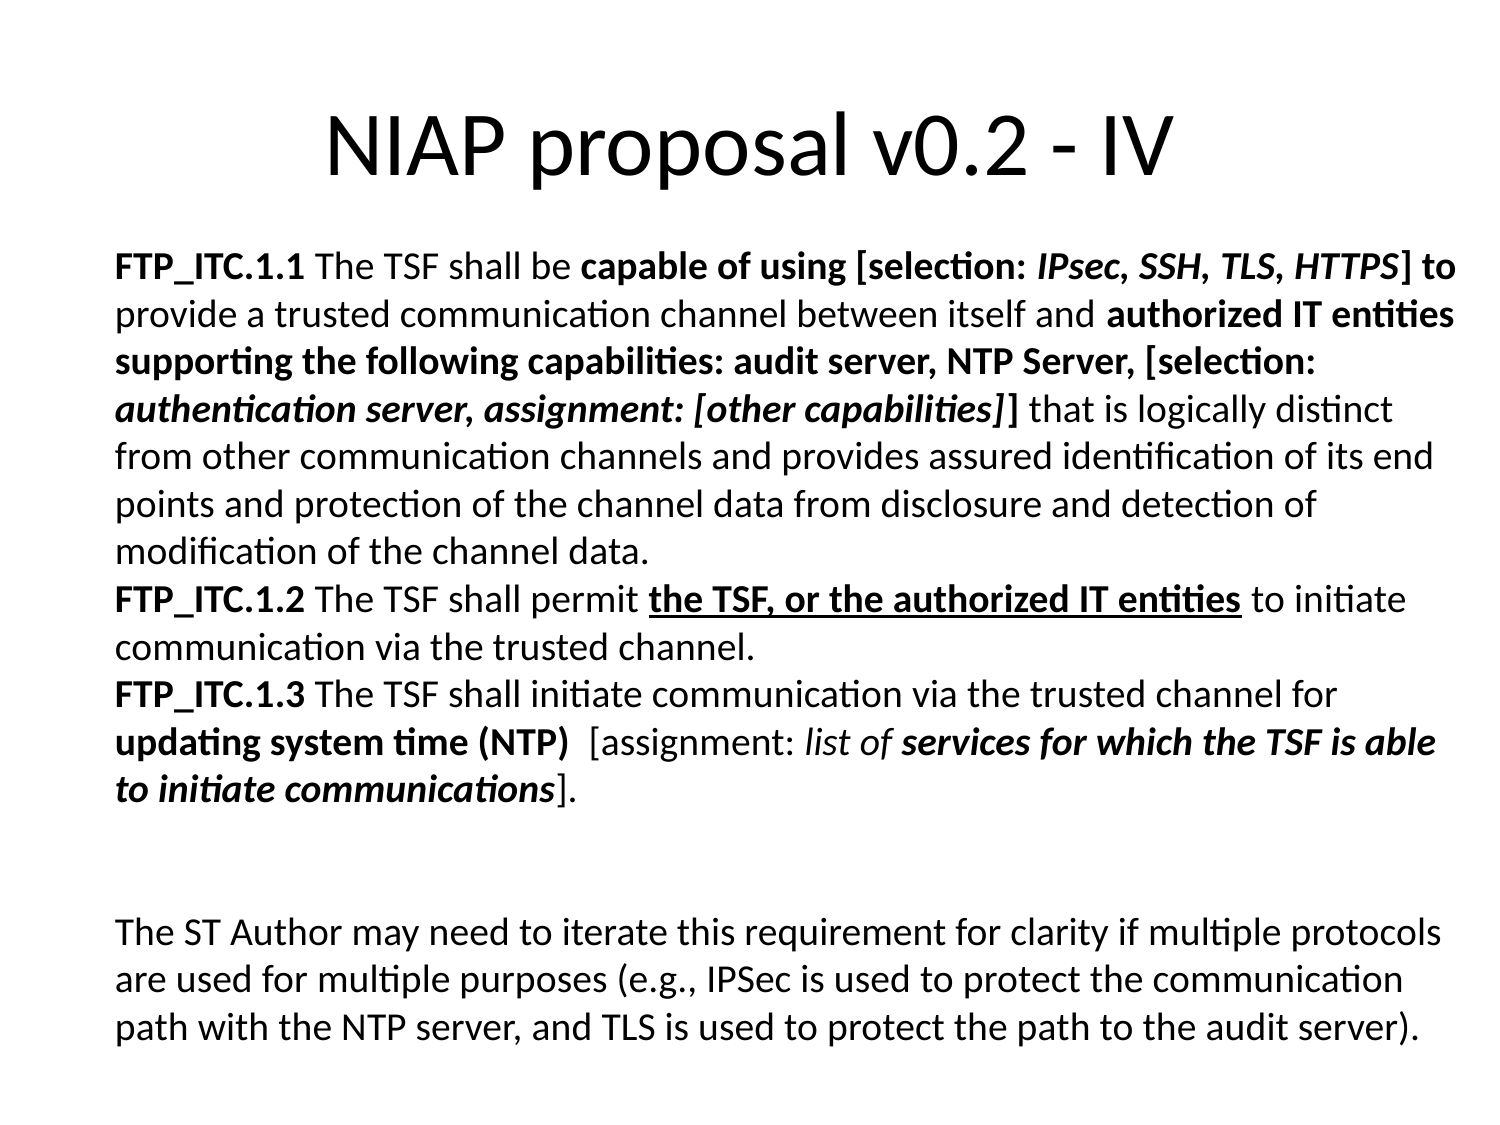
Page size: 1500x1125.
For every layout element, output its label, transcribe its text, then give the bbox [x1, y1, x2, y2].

text_box FTP_ITC.1.1 The TSF shall be capable of using [selection: IPsec, SSH, TLS, HTTPS] to provide a trusted communication channel between itself and authorized IT entities supporting the following capabilities: audit server, NTP Server, [selection: authentication server, assignment: [other capabilities]] that is logically distinct from other communication channels and provides assured identification of its end points and protection of the channel data from disclosure and detection of modification of the channel data. FTP_ITC.1.2 The TSF shall permit the TSF, or the authorized IT entities to initiate communication via the trusted channel. FTP_ITC.1.3 The TSF shall initiate communication via the trusted channel for updating system time (NTP) [assignment: list of services for which the TSF is able to initiate communications]. The ST Author may need to iterate this requirement for clarity if multiple protocols are used for multiple purposes (e.g., IPSec is used to protect the communication path with the NTP server, and TLS is used to protect the path to the audit server). [99, 232, 1472, 1096]
title NIAP proposal v0.2 - IV [75, 45, 1425, 233]
